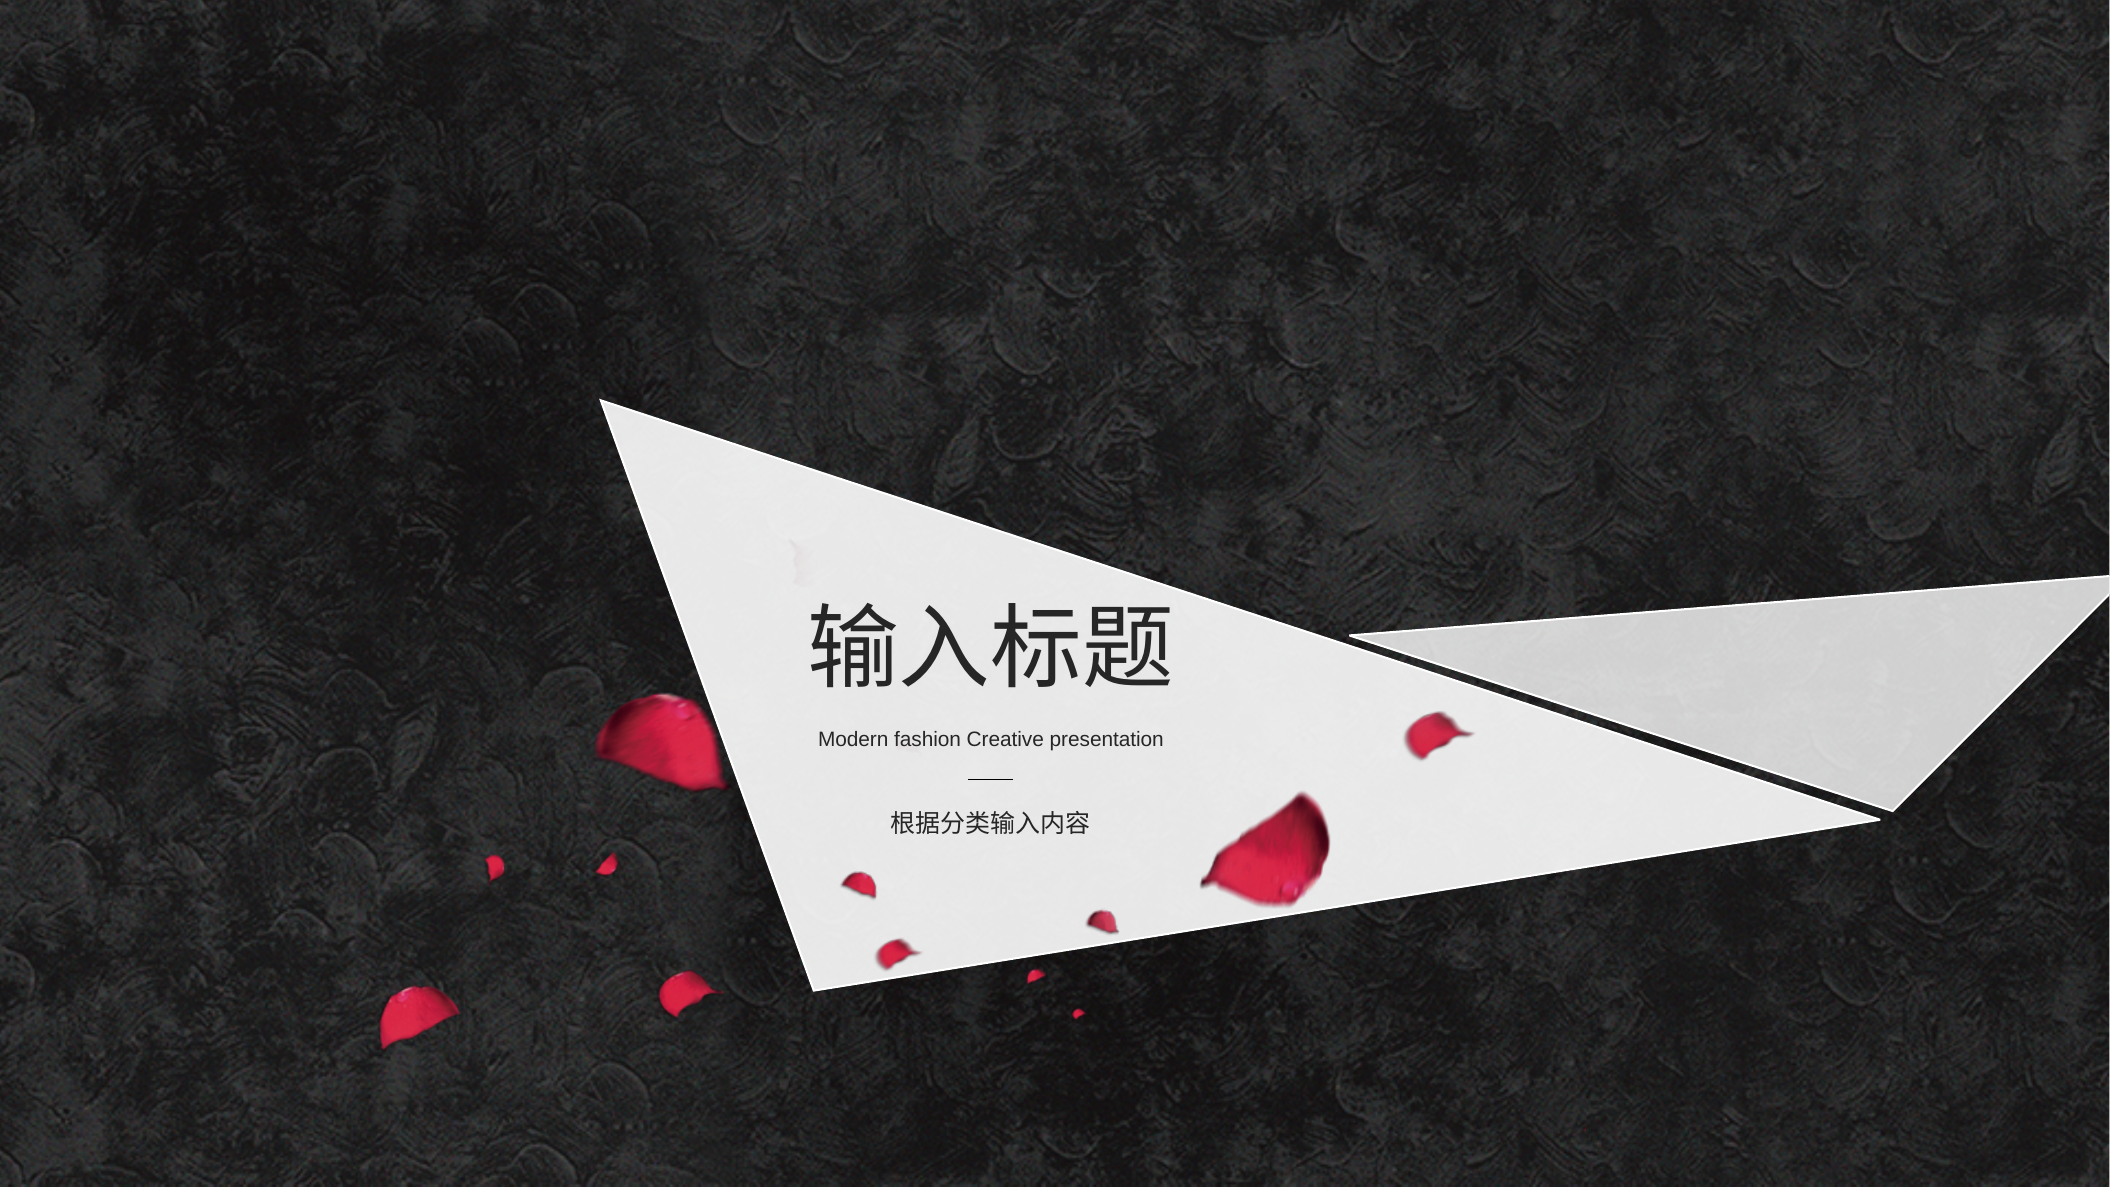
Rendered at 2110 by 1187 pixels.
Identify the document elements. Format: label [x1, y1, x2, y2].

text_box [1586, 574, 2110, 813]
text_box [1586, 722, 1881, 868]
picture [0, 0, 2110, 1187]
